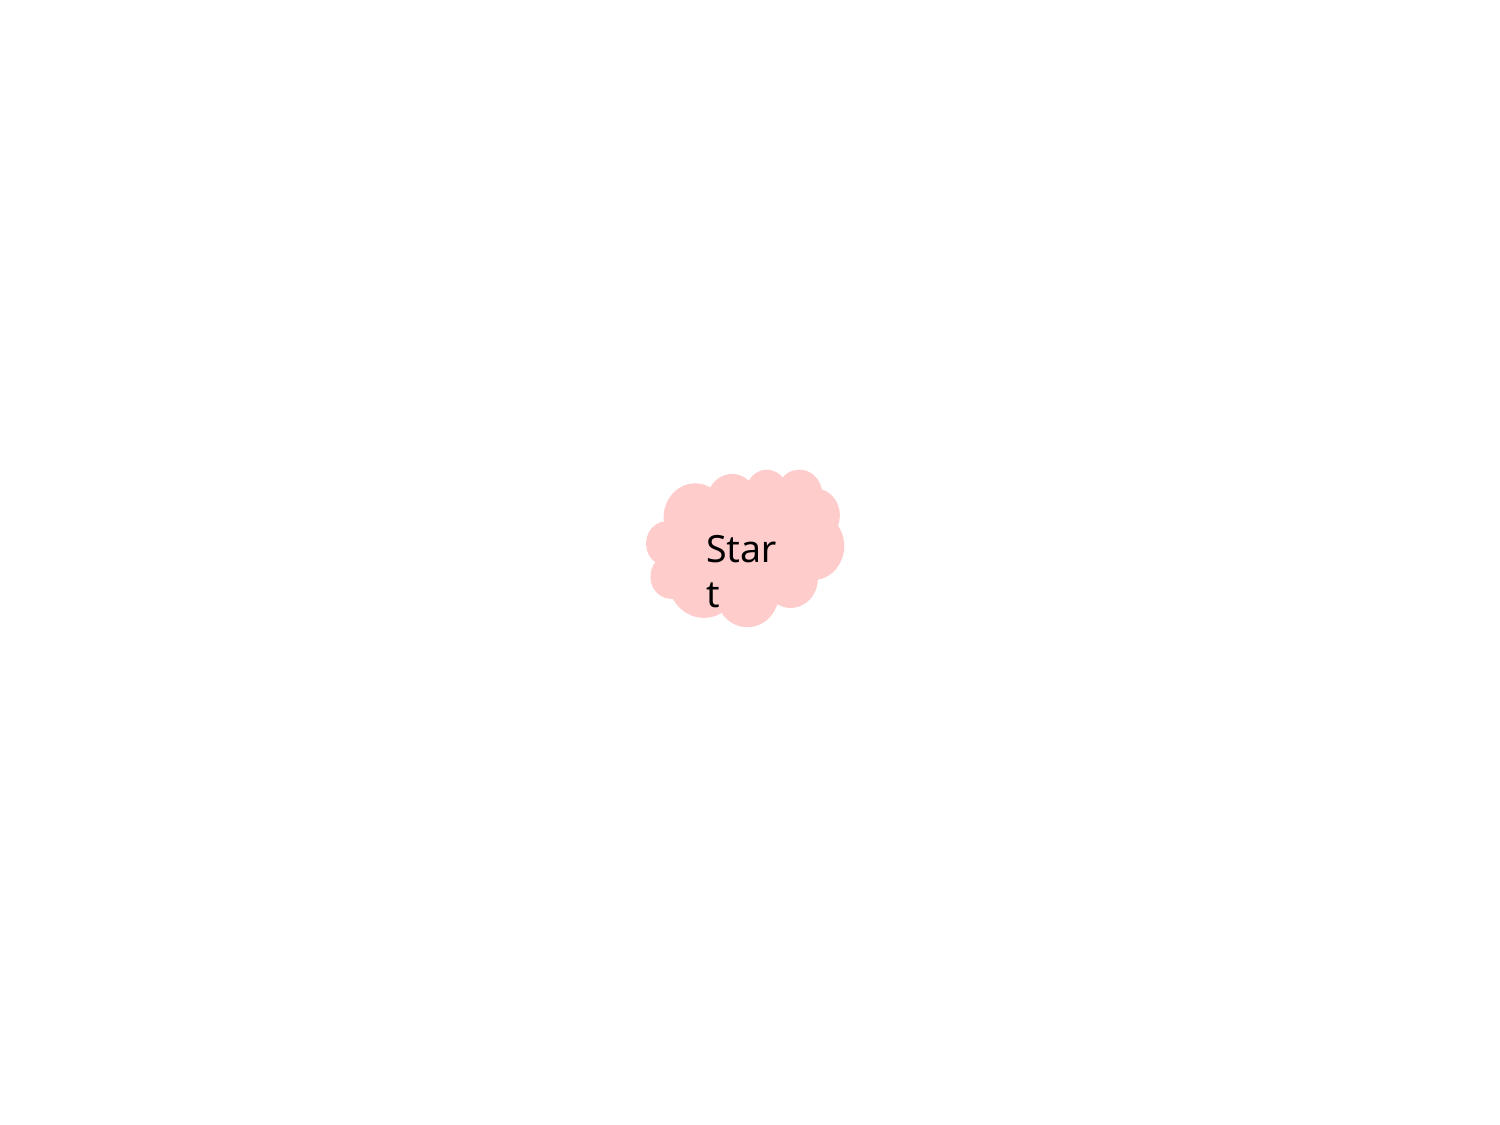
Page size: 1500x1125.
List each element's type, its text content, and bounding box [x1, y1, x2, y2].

text_box Start [691, 517, 800, 623]
text_box [732, 623, 763, 628]
text_box [646, 469, 845, 616]
